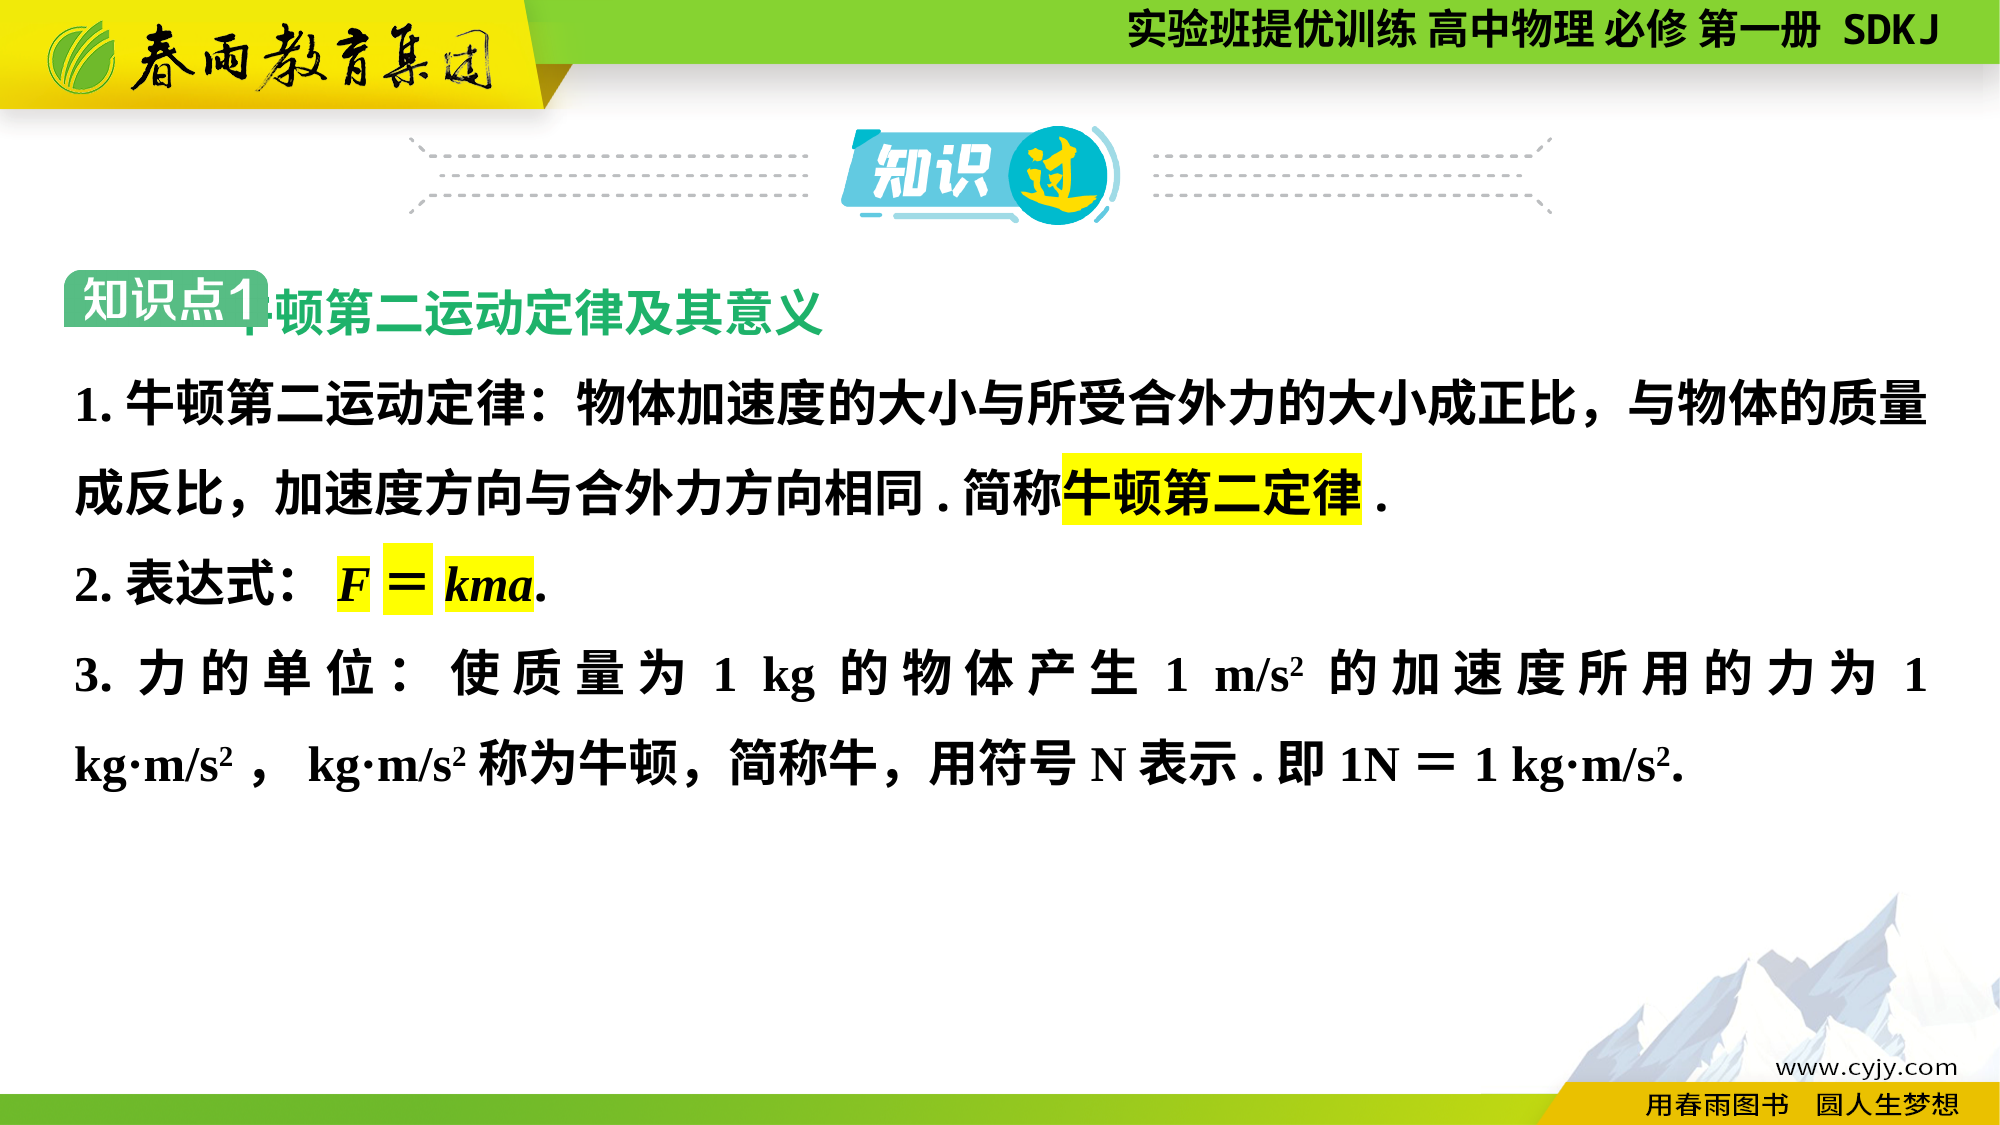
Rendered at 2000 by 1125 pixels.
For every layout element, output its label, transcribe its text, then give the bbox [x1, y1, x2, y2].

picture [0, 0, 2000, 1125]
list 牛顿第二运动定律及其意义 1.牛顿第二运动定律：物体加速度的大小与所受合外力的大小成正比，与物体的质量成反比，加速度方向与合外力方向相同.简称牛顿第二定律. 2.表达式：F＝kma. 3.力的单位：使质量为1 kg的物体产生1 m/s2的加速度所用的力为1 kg·m/s2，kg·m/s2称为牛顿，简称牛，用符号N表示.即1N＝1 kg·m/s2. [59, 243, 1944, 804]
